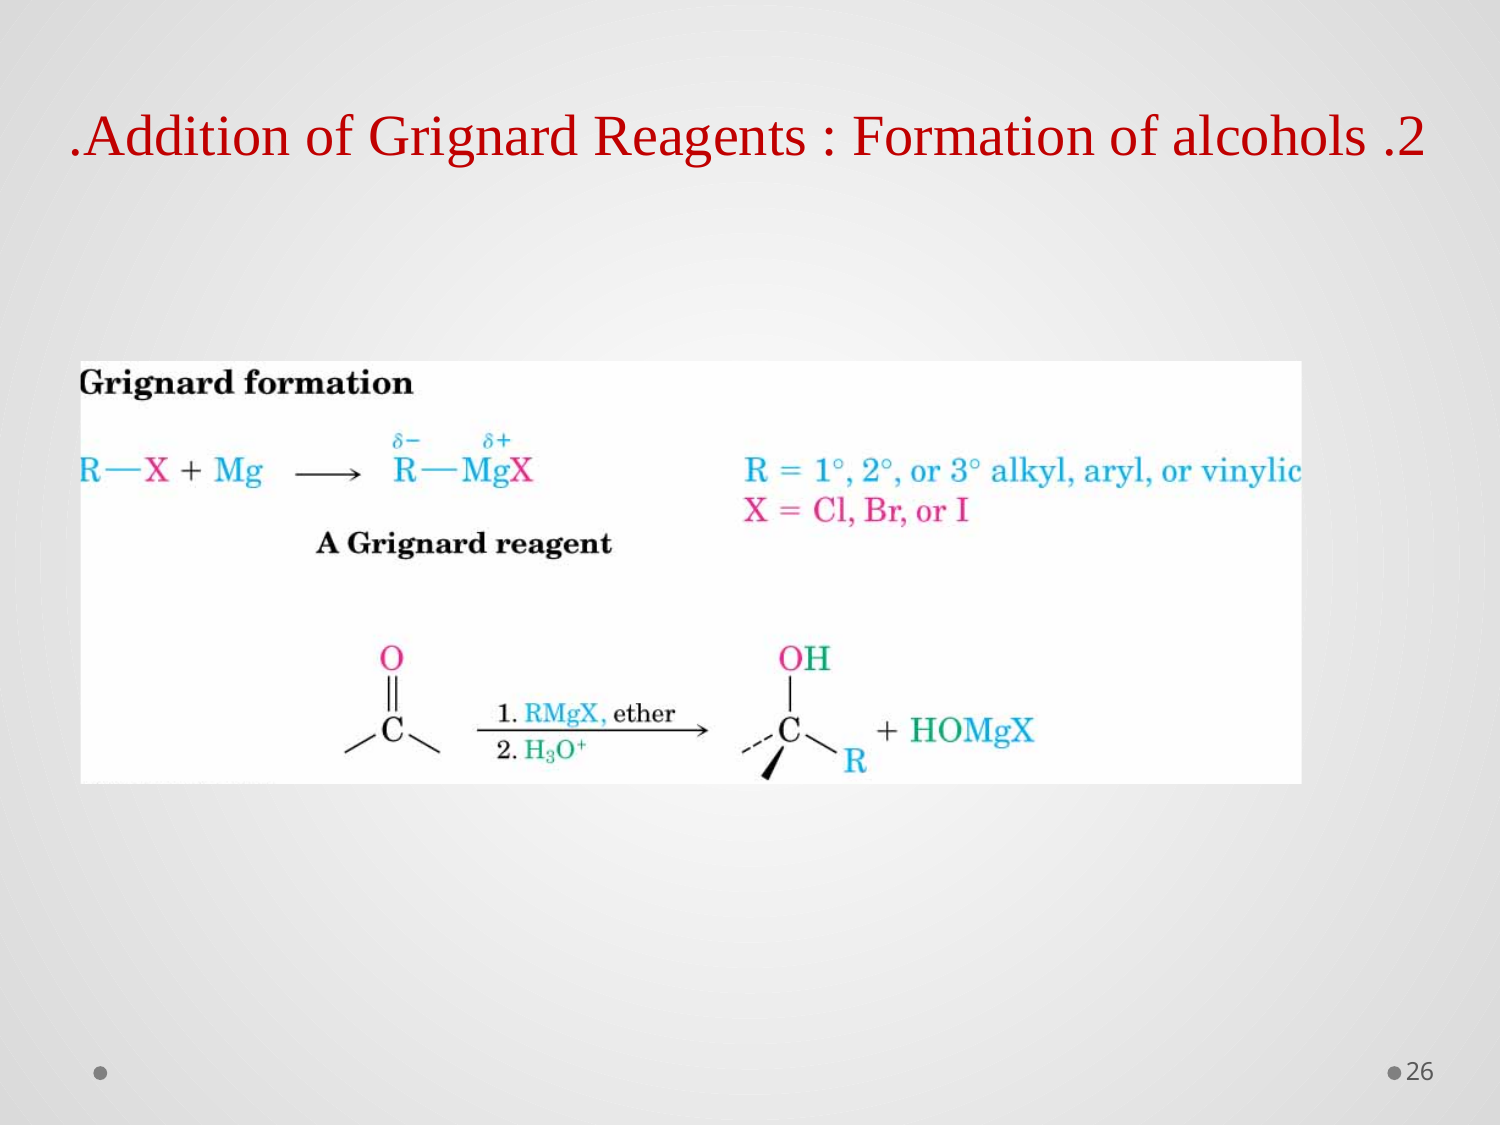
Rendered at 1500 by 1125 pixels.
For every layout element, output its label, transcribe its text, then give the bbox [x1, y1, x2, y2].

picture [80, 361, 1302, 784]
slide_number 26 [1401, 1042, 1494, 1103]
text_box 2. Addition of Grignard Reagents : Formation of alcohols. [0, 89, 1441, 175]
